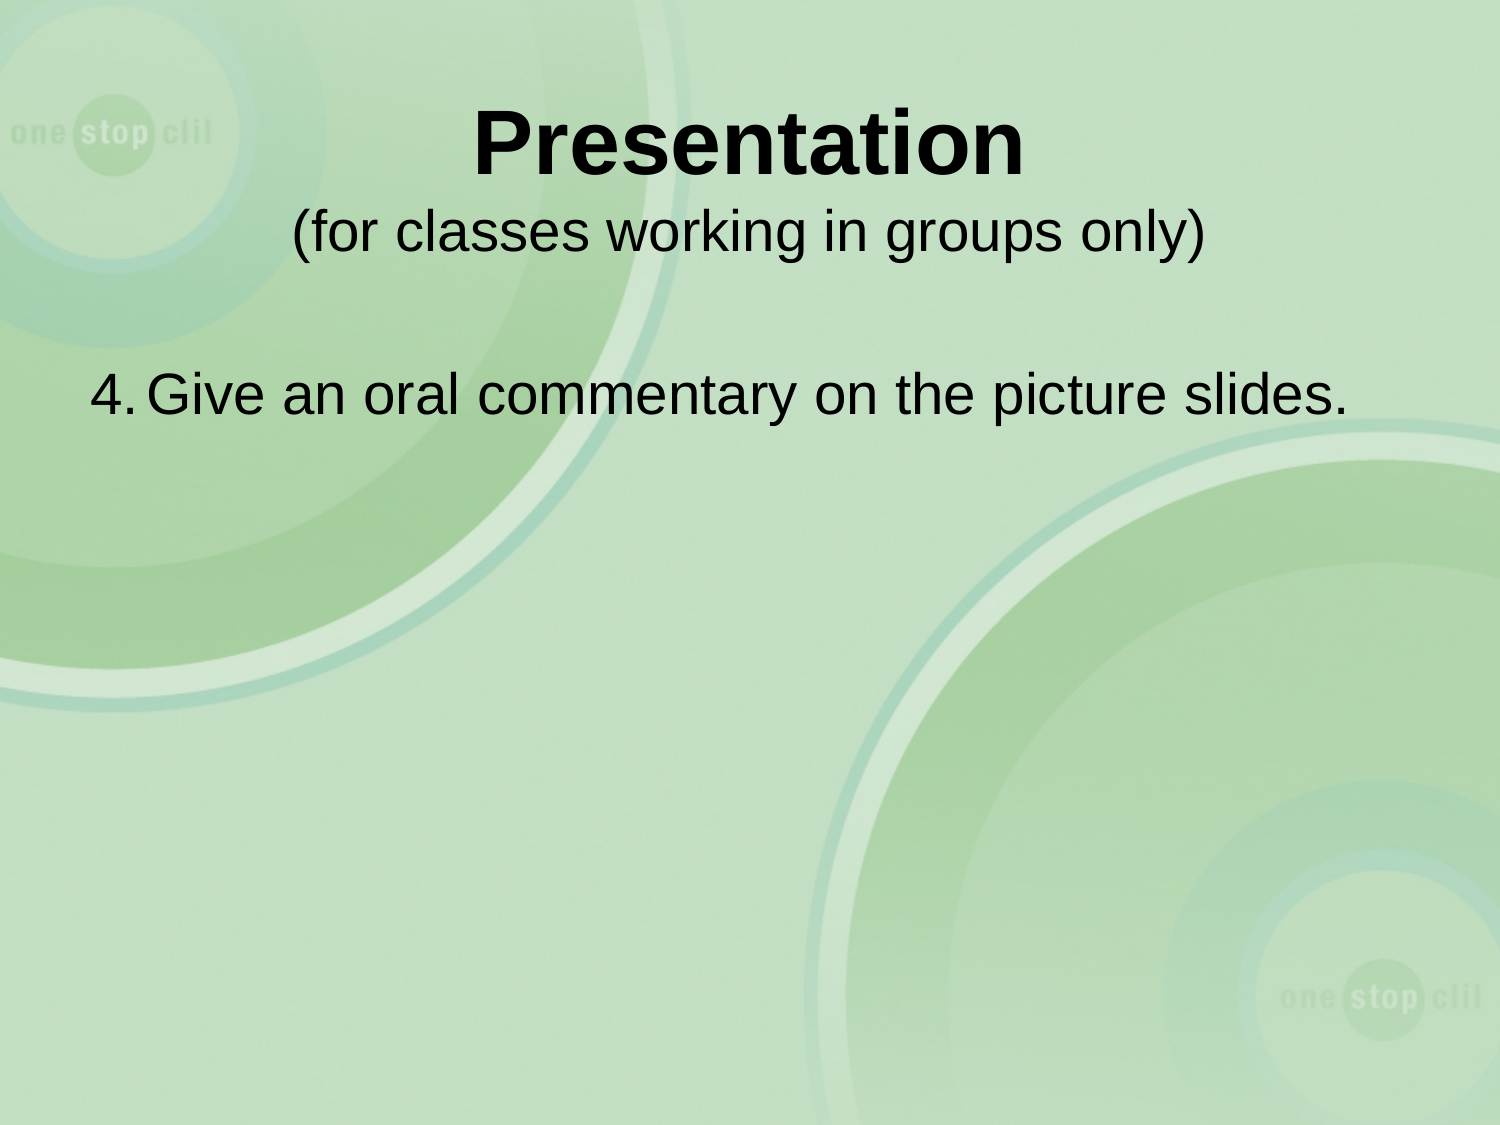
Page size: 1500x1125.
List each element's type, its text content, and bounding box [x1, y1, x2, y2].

title Presentation (for classes working in groups only) [75, 79, 1425, 267]
list 4. Give an oral commentary on the picture slides. [75, 267, 1425, 1010]
picture [0, 0, 1500, 1125]
